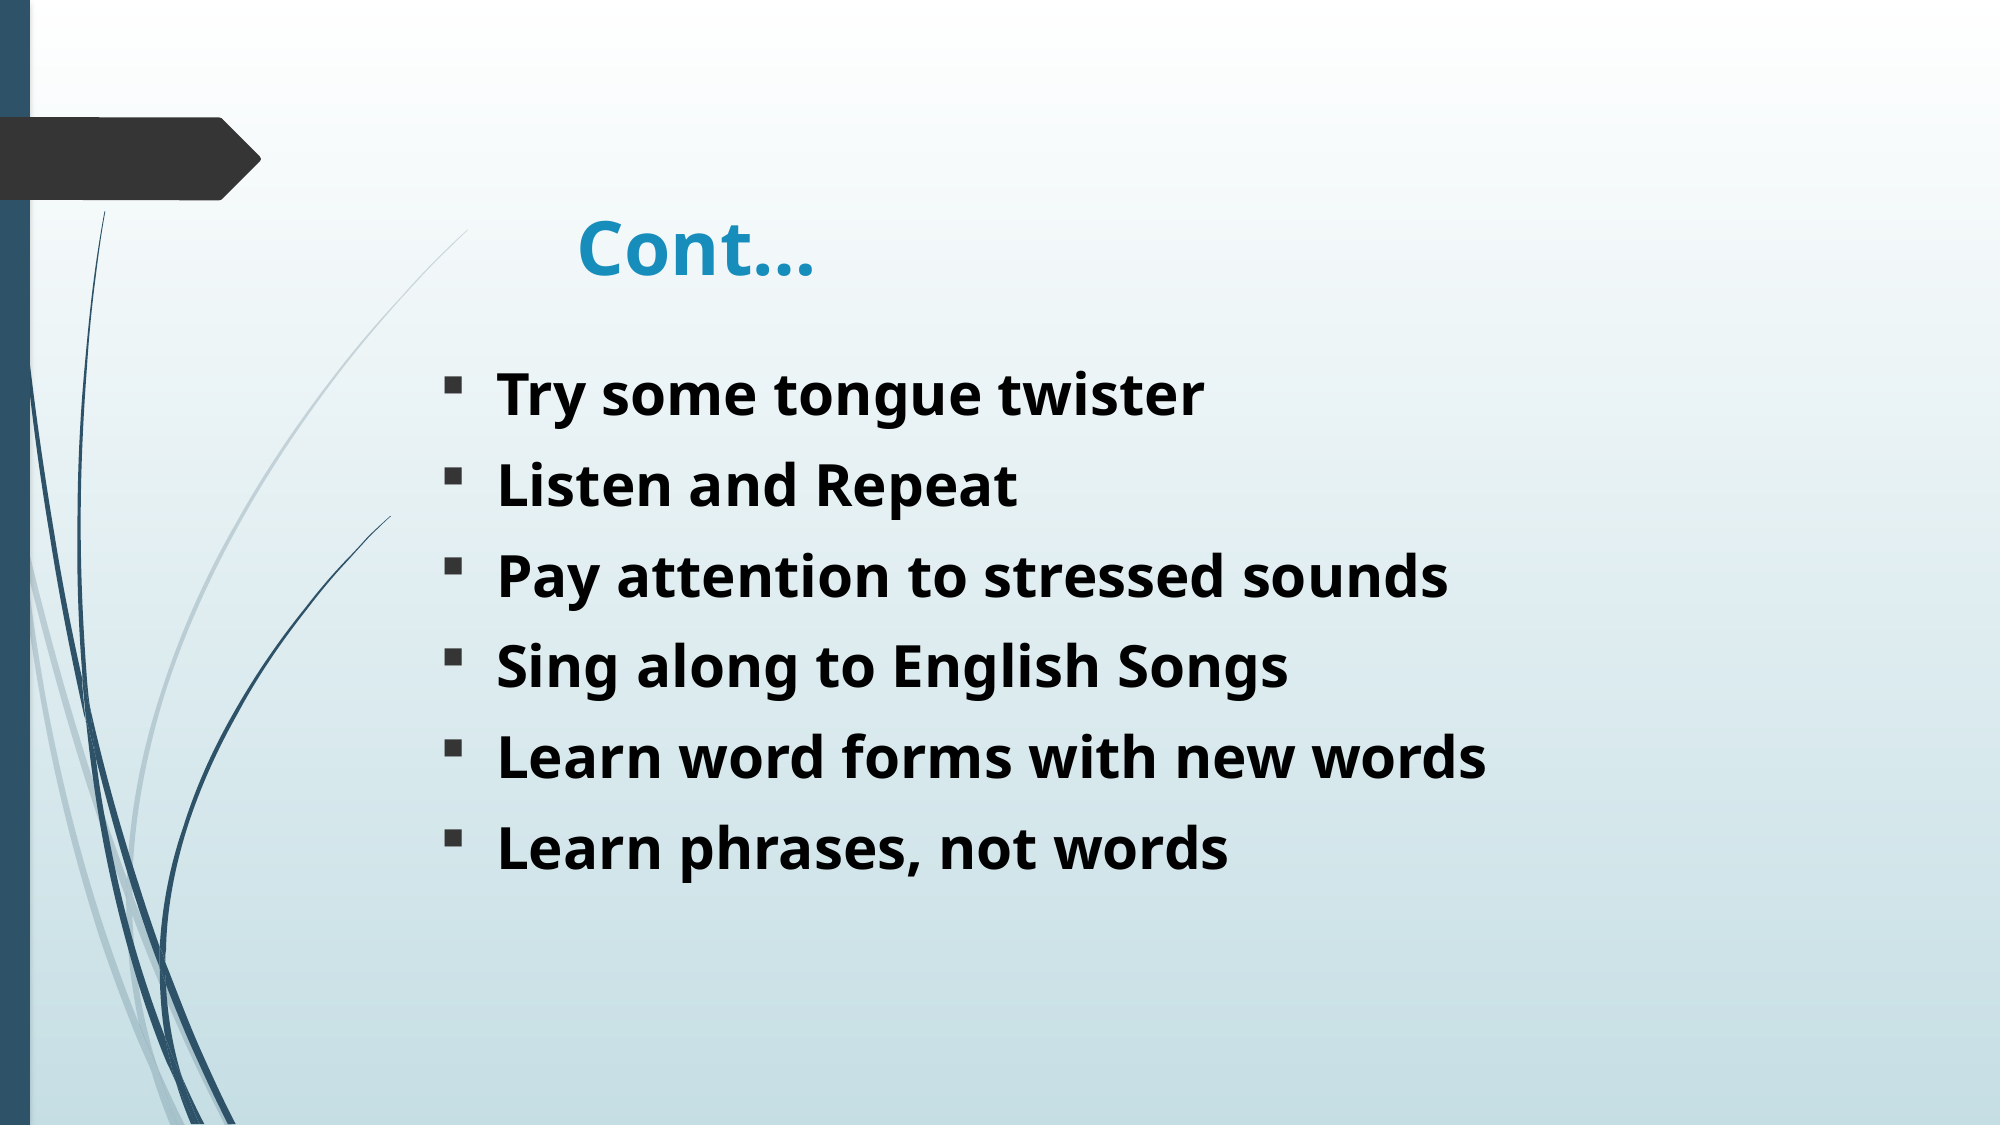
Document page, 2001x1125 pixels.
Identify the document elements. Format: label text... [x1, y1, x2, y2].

title Cont… [425, 102, 1888, 313]
list Try some tongue twister Listen and Repeat Pay attention to stressed sounds Sing along to English Songs Learn word forms with new words Learn phrases, not words [424, 350, 1888, 970]
